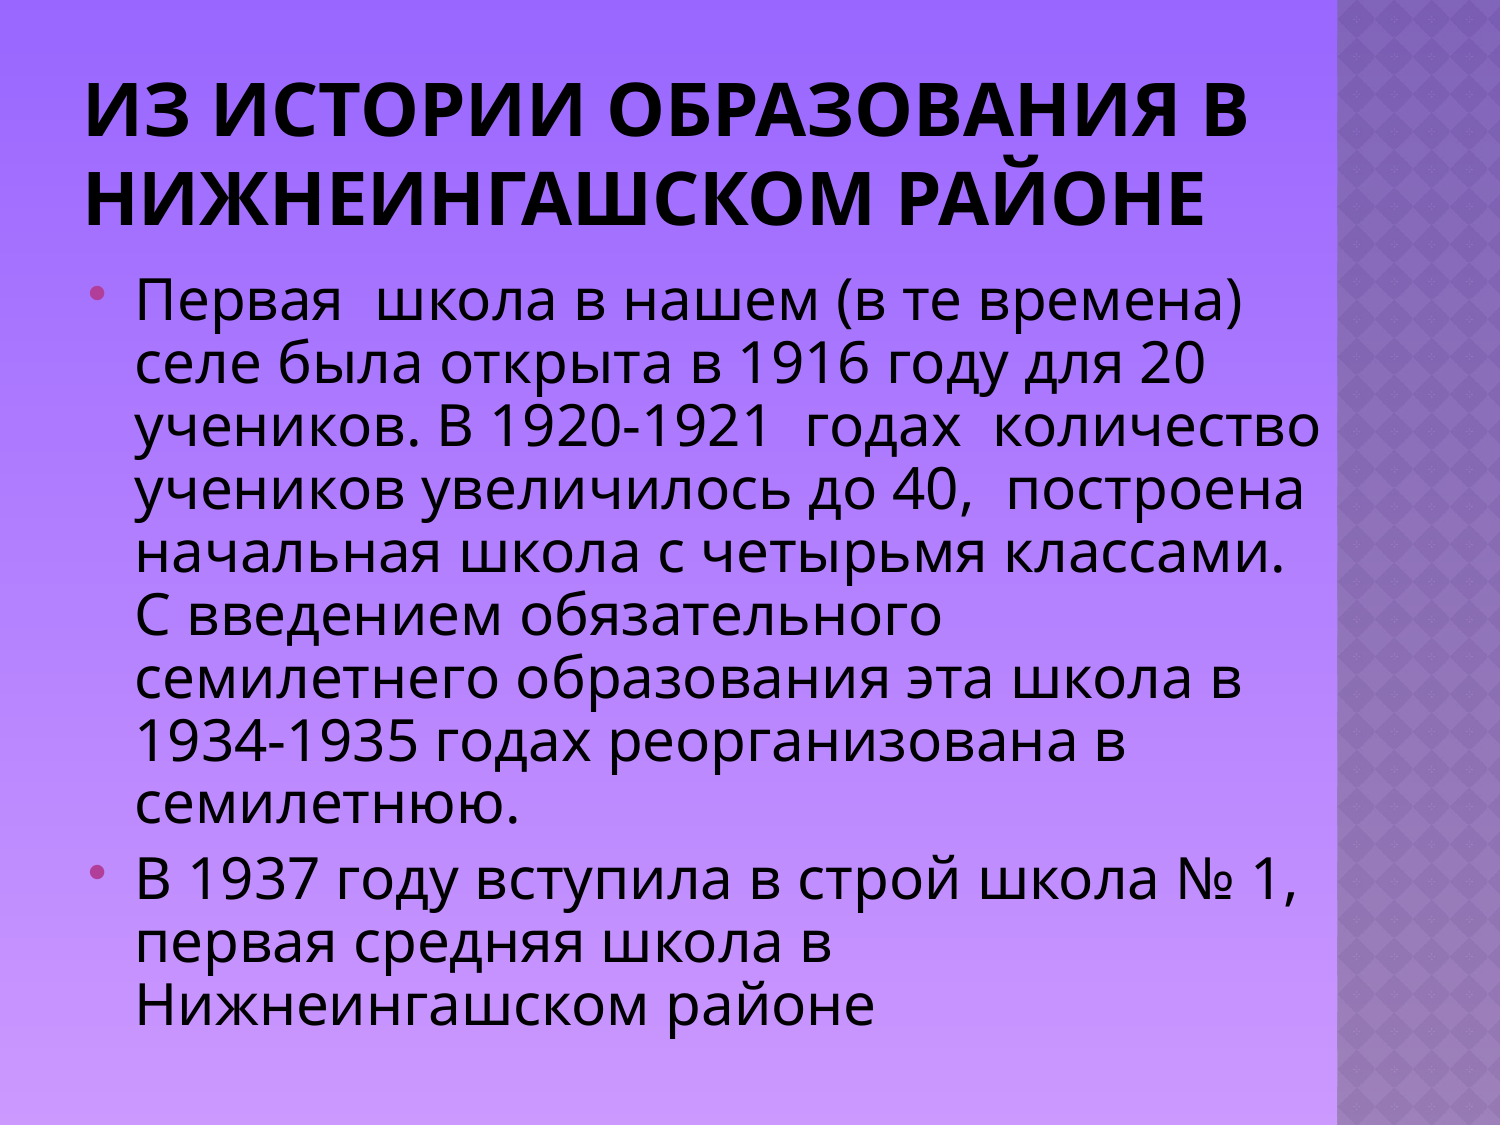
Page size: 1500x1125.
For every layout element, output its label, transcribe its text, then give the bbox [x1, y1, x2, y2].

list Первая школа в нашем (в те времена) селе была открыта в 1916 году для 20 учеников. В 1920-1921 годах количество учеников увеличилось до 40, построена начальная школа с четырьмя классами. С введением обязательного семилетнего образования эта школа в 1934-1935 годах реорганизована в семилетнюю. В 1937 году вступила в строй школа № 1, первая средняя школа в Нижнеингашском районе [74, 262, 1338, 1058]
title Из истории образования в Нижнеингашском районе [75, 52, 1263, 240]
